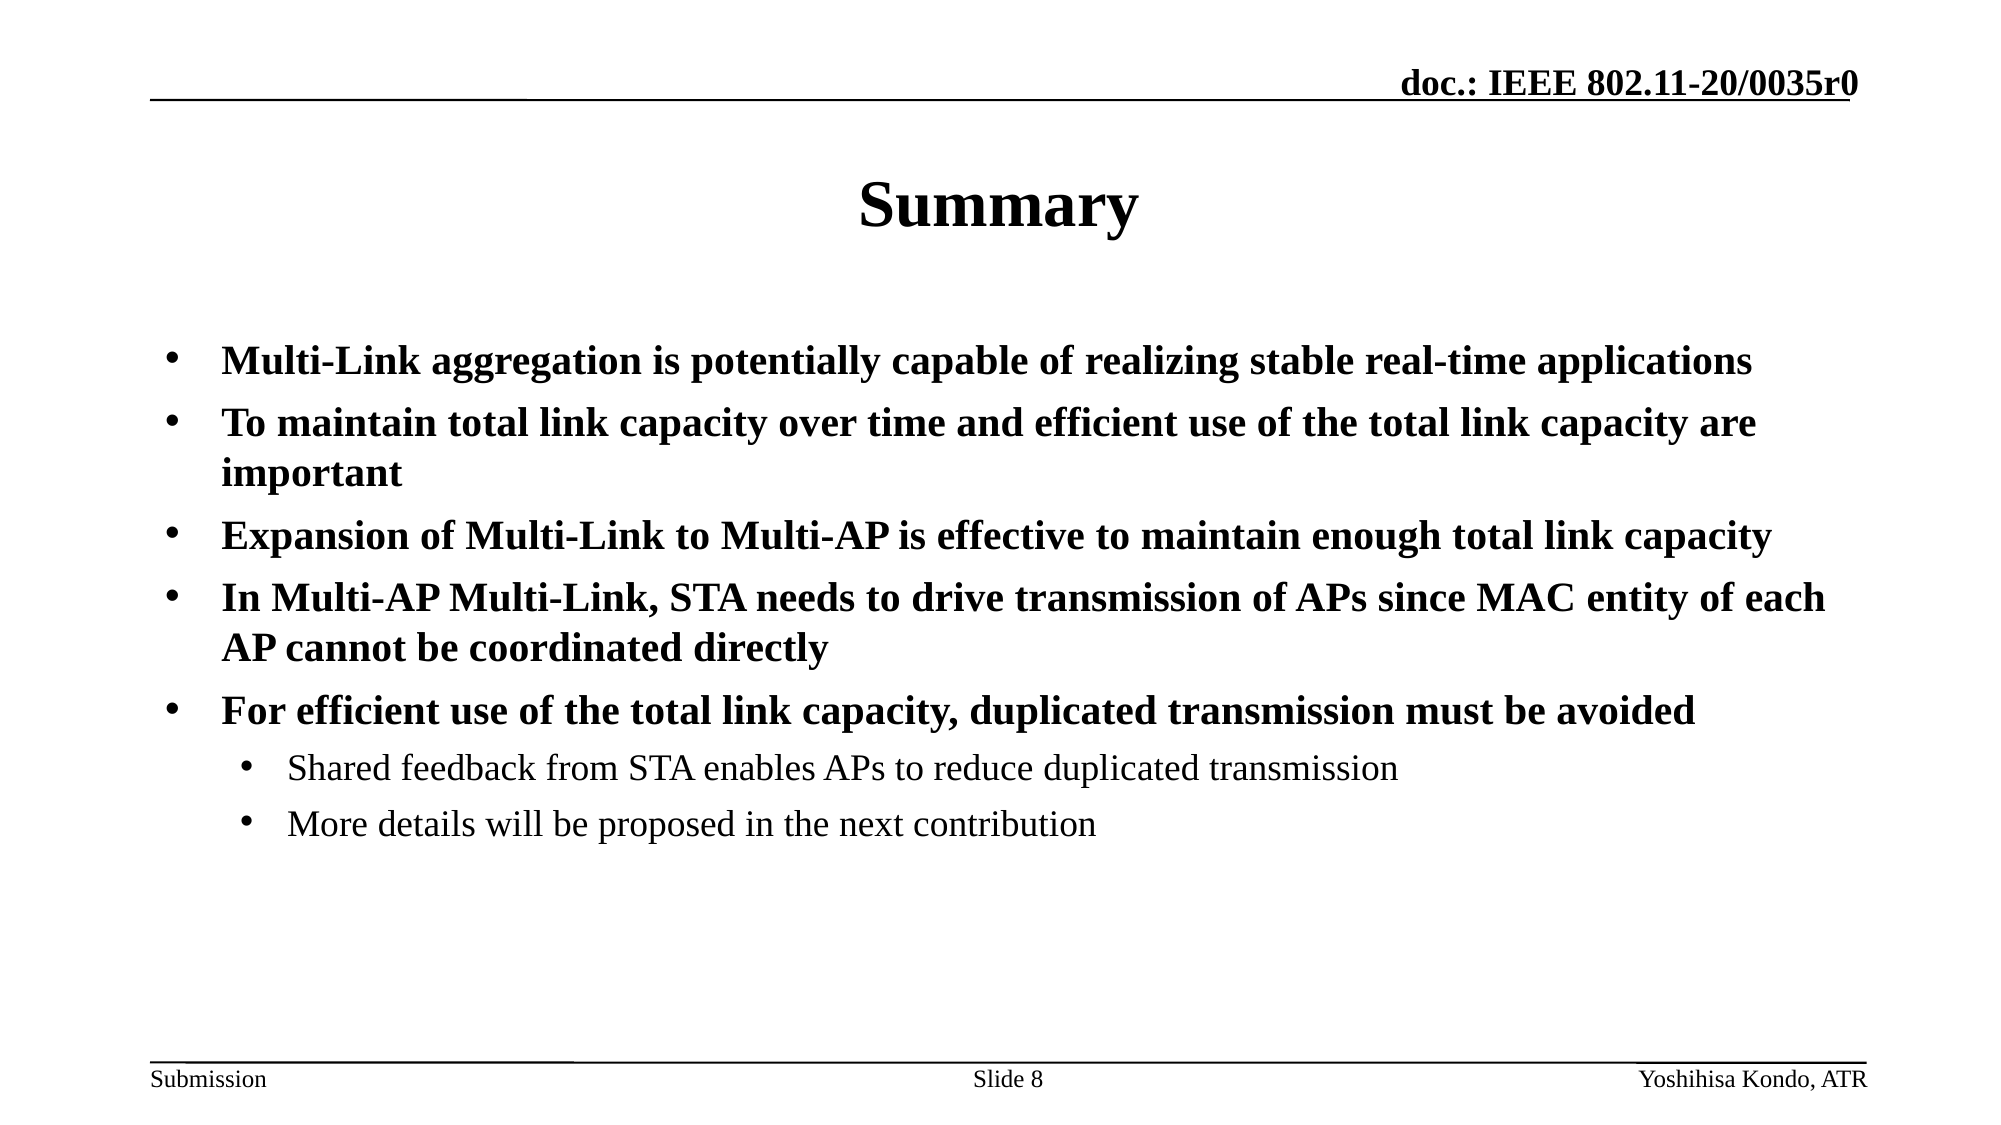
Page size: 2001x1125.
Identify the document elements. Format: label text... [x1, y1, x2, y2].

title Summary [149, 112, 1850, 288]
slide_number Slide 8 [950, 1061, 1067, 1123]
footer Yoshihisa Kondo, ATR [1171, 1061, 1869, 1093]
list Multi-Link aggregation is potentially capable of realizing stable real-time applications To maintain total link capacity over time and efficient use of the total link capacity are important Expansion of Multi-Link to Multi-AP is effective to maintain enough total link capacity In Multi-AP Multi-Link, STA needs to drive transmission of APs since MAC entity of each AP cannot be coordinated directly For efficient use of the total link capacity, duplicated transmission must be avoided Shared feedback from STA enables APs to reduce duplicated transmission More details will be proposed in the next contribution [149, 324, 1850, 1000]
